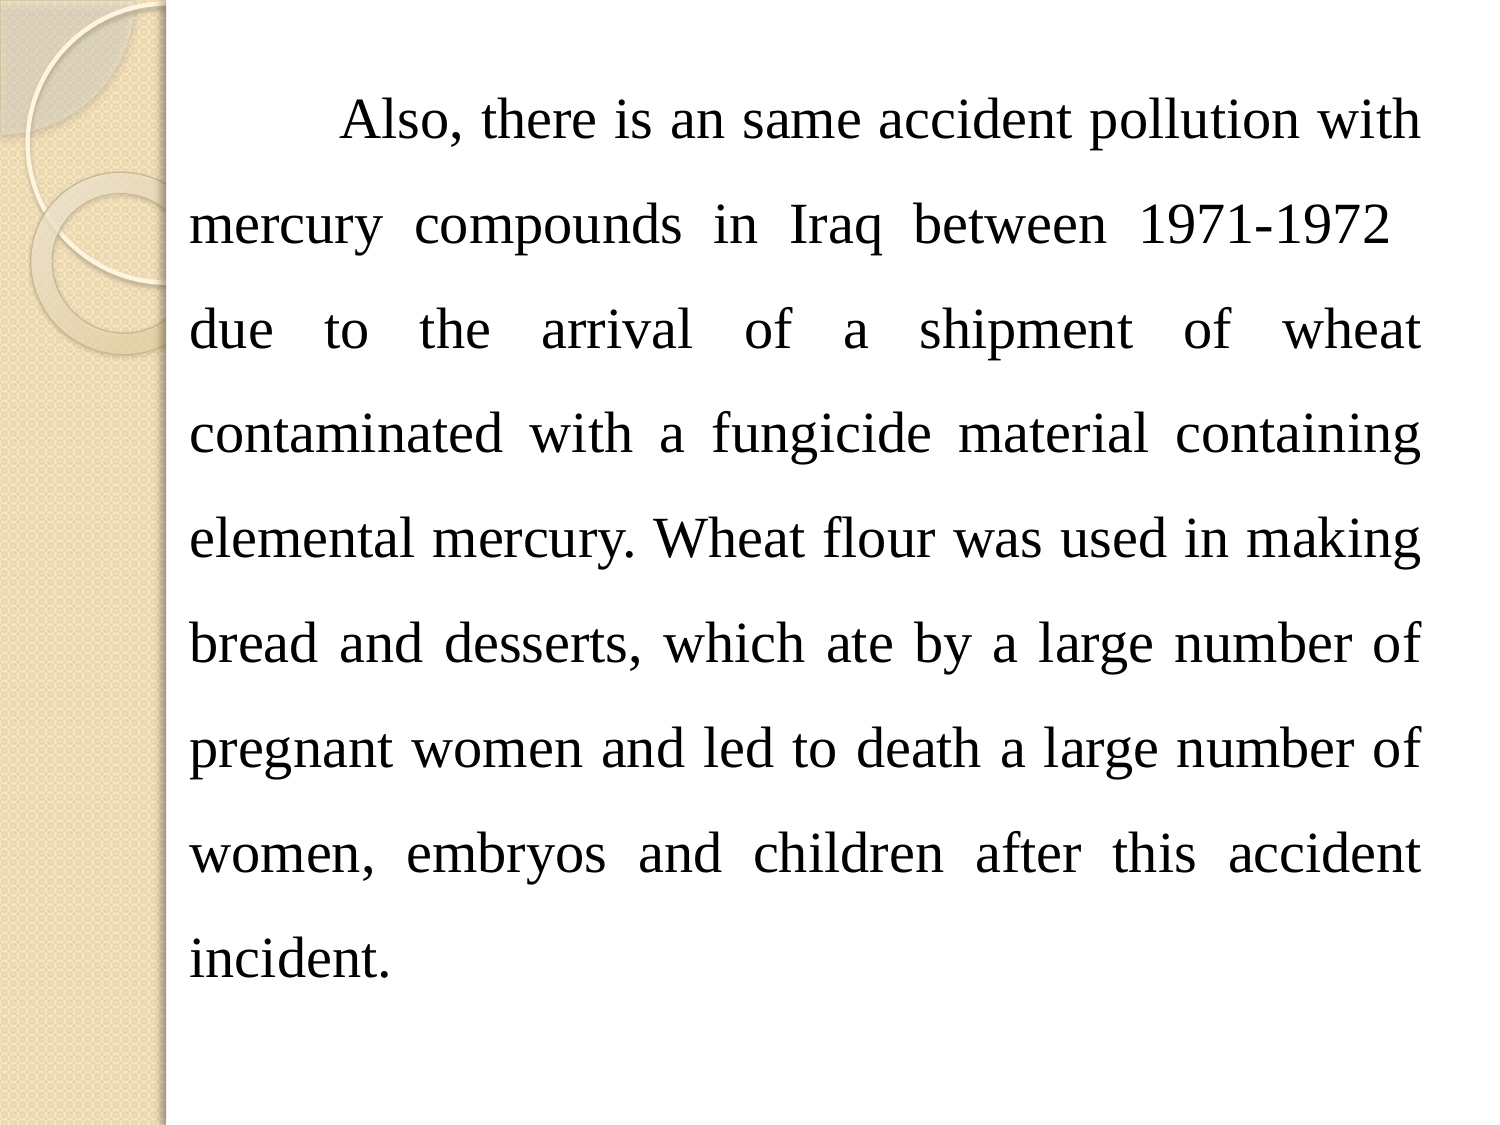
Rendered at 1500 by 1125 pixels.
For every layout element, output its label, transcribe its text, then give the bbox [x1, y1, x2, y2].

text_box Also, there is an same accident pollution with mercury compounds in Iraq between 1971-1972 due to the arrival of a shipment of wheat contaminated with a fungicide material containing elemental mercury. Wheat flour was used in making bread and desserts, which ate by a large number of pregnant women and led to death a large number of women, embryos and children after this accident incident. [174, 37, 1438, 997]
